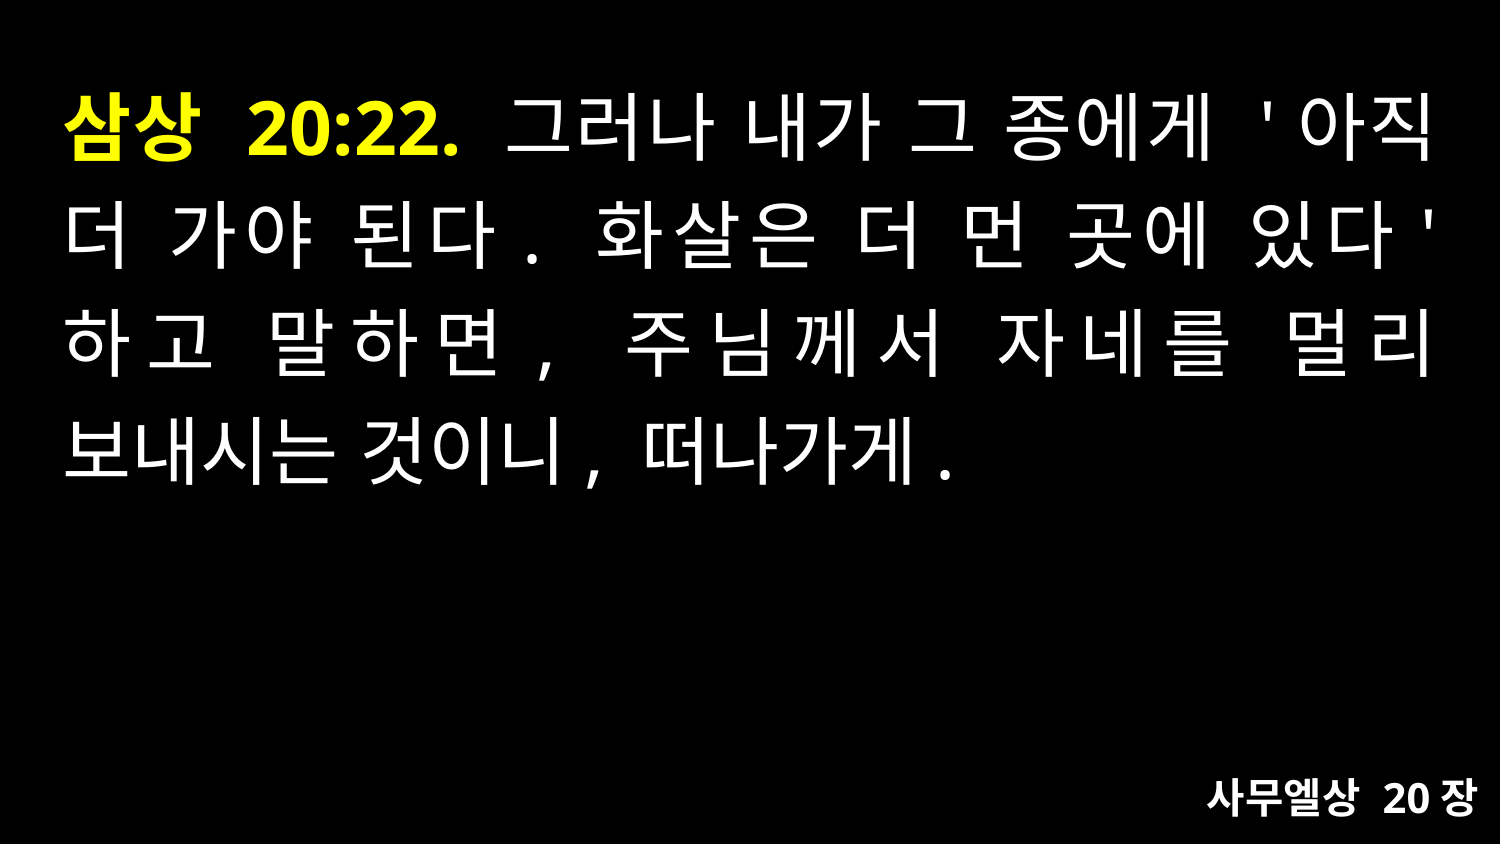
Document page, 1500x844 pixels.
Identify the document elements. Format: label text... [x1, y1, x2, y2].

title 삼상 20:22. 그러나 내가 그 종에게 '아직 더 가야 된다. 화살은 더 먼 곳에 있다' 하고 말하면, 주님께서 자네를 멀리 보내시는 것이니, 떠나가게. [0, 0, 1500, 844]
subtitle 사무엘상 20장 [916, 770, 1500, 844]
